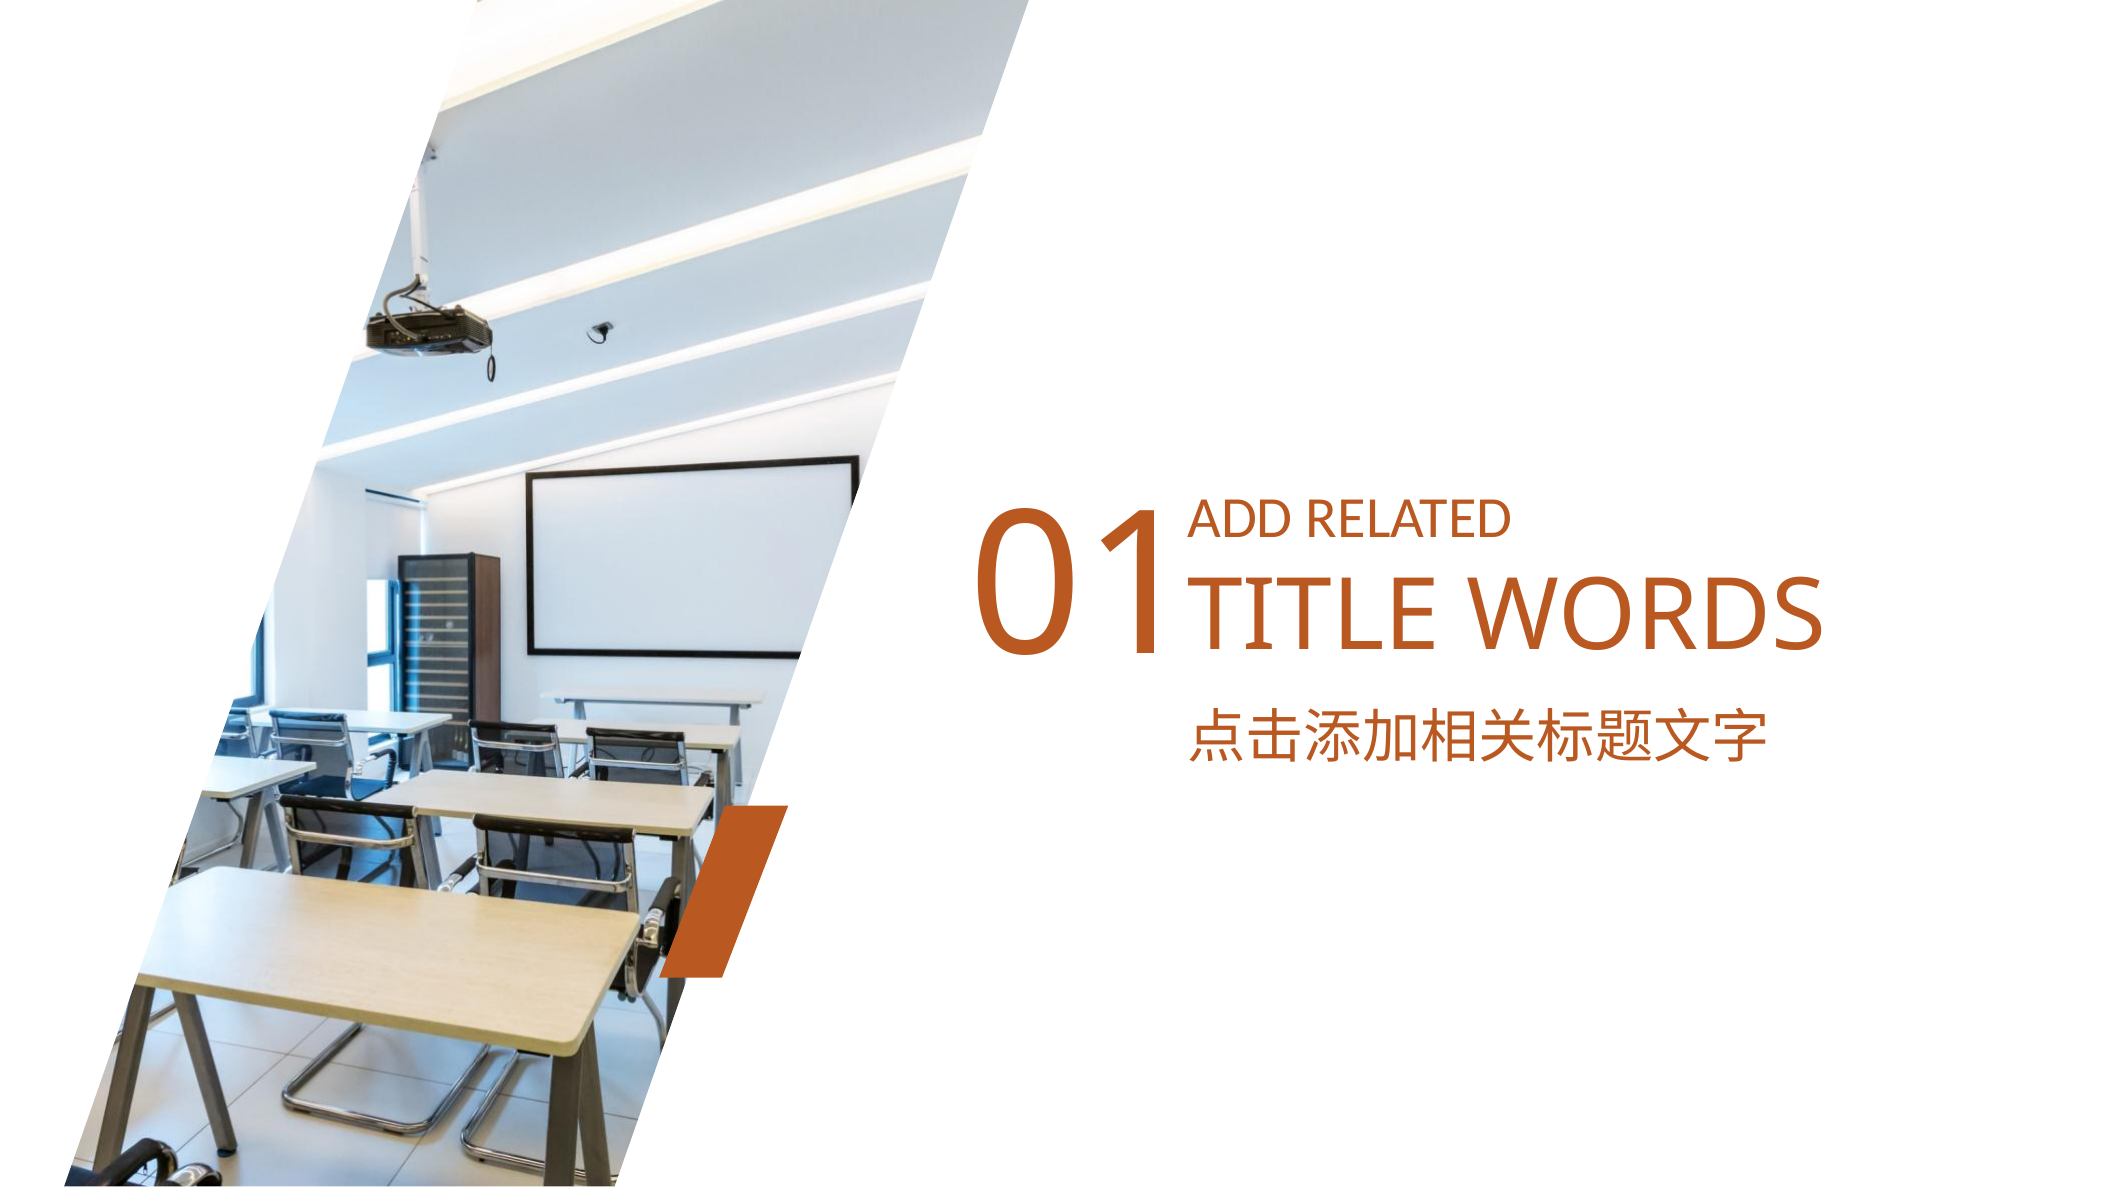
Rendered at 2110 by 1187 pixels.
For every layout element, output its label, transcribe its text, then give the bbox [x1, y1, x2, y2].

text_box 01 [1029, 446, 1271, 702]
text_box 点击添加相关标题文字 [1172, 692, 1808, 777]
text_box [64, 0, 1029, 1187]
text_box ADD RELATED TITLE WORDS [1271, 471, 1947, 677]
